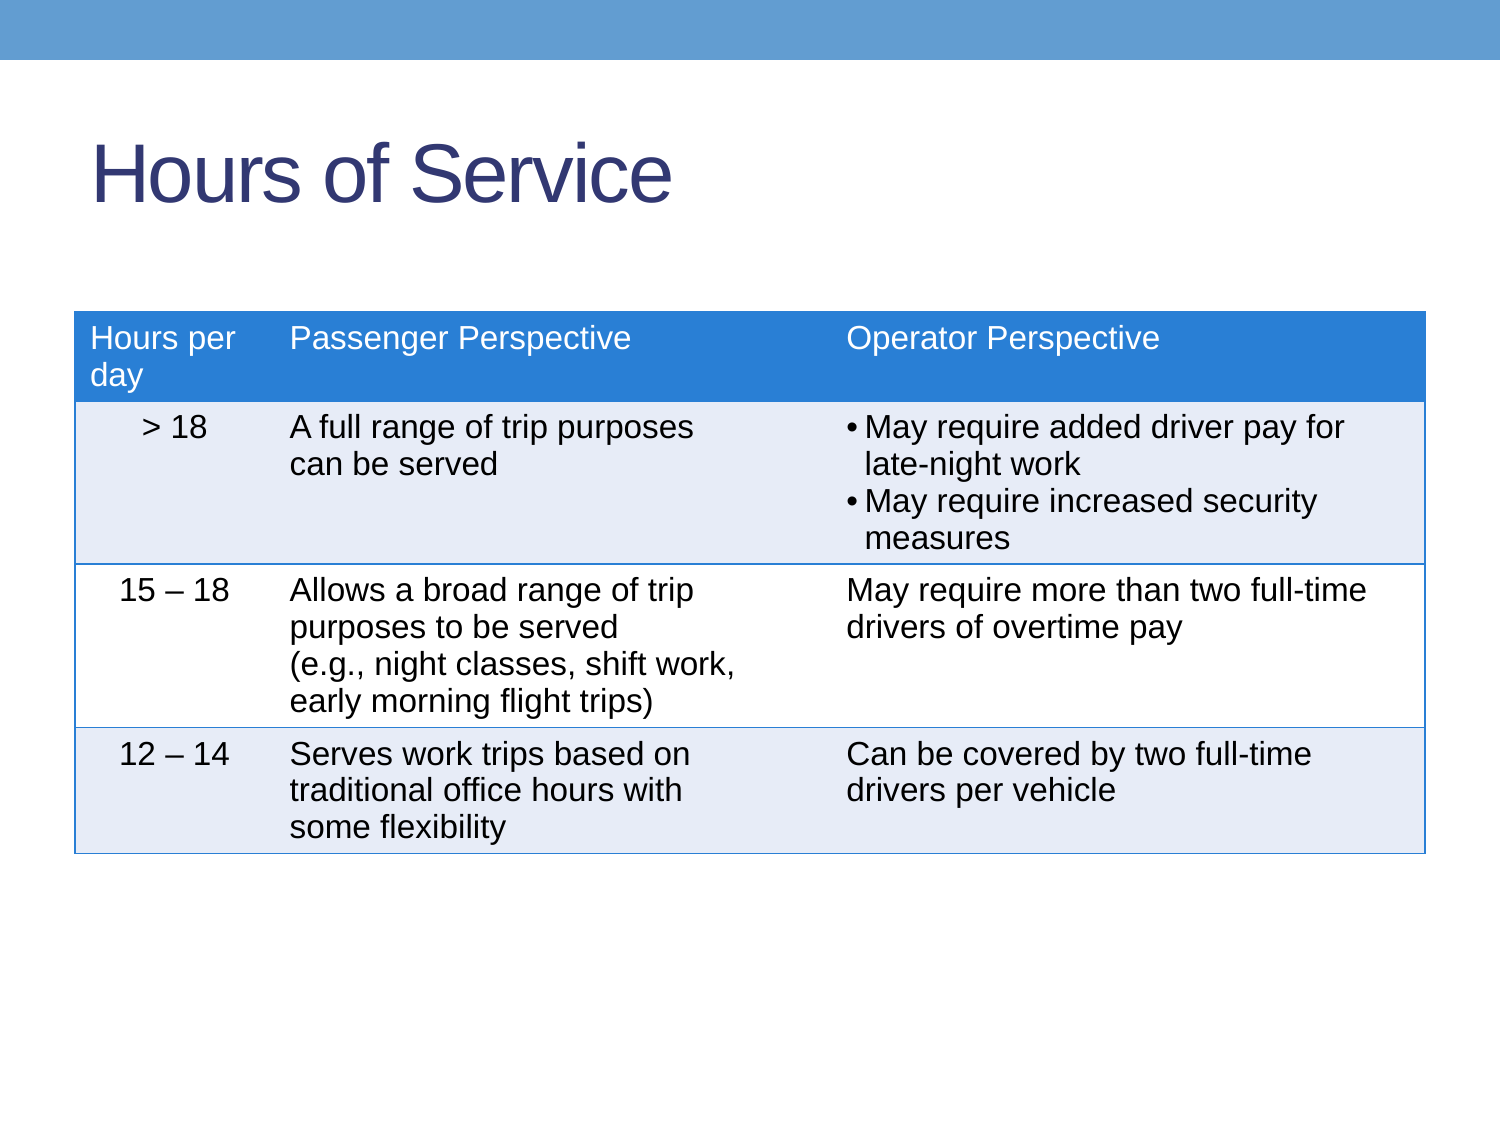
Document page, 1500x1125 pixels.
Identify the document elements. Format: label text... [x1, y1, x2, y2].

table_cell > 18 [76, 402, 274, 563]
table_header Operator Perspective [832, 313, 1424, 400]
table_cell 15 – 18 [76, 565, 274, 727]
table_cell Can be covered by two full-time drivers per vehicle [832, 728, 1424, 853]
table_header Passenger Perspective [274, 313, 832, 400]
table_cell Allows a broad range of trip purposes to be served (e.g., night classes, shift work, early morning flight trips) [274, 565, 832, 727]
table_cell 12 – 14 [76, 728, 274, 853]
table_cell May require more than two full-time drivers of overtime pay [832, 565, 1424, 727]
table_header Hours per day [76, 313, 274, 400]
table_cell May require added driver pay for late-night work May require increased security measures [832, 402, 1424, 563]
table_cell Serves work trips based on traditional office hours with some flexibility [274, 728, 832, 853]
title Hours of Service [75, 87, 1425, 250]
table_cell A full range of trip purposes can be served [274, 402, 832, 563]
